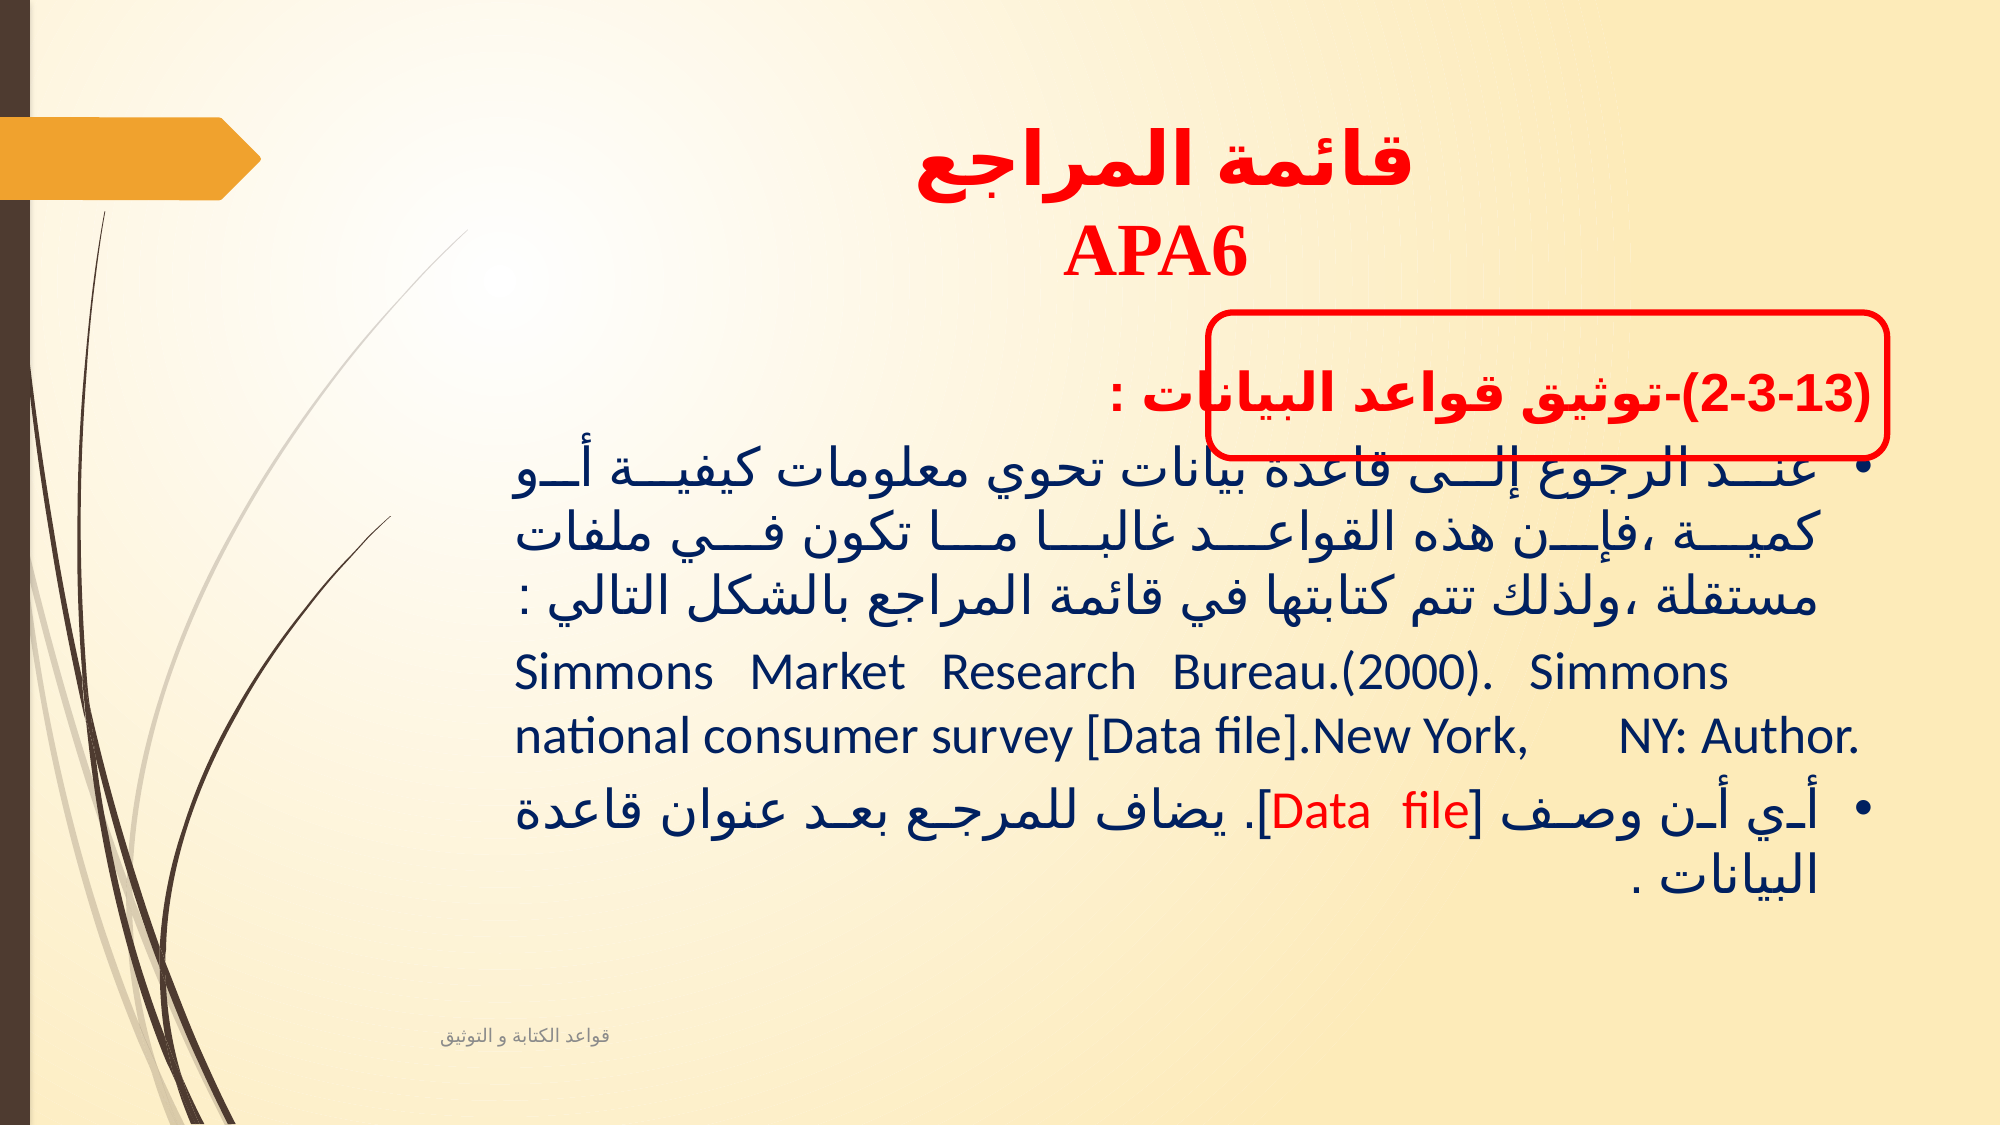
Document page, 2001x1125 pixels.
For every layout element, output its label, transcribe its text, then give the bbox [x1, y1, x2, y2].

list (2-3-13)-توثيق قواعد البيانات : عند الرجوع إلى قاعدة بيانات تحوي معلومات كيفية أو كمية ،فإن هذه القواعد غالبا ما تكون في ملفات مستقلة ،ولذلك تتم كتابتها في قائمة المراجع بالشكل التالي : Simmons Market Research Bureau.(2000). Simmons national consumer survey [Data file].New York, NY: Author. أي أن وصف [Data file]. يضاف للمرجع بعد عنوان قاعدة البيانات . [499, 350, 1888, 1030]
footer قواعد الكتابة و التوثيق [424, 1006, 1675, 1067]
text_box [1206, 311, 1889, 460]
title قائمة المراجع APA6 [425, 102, 1888, 313]
